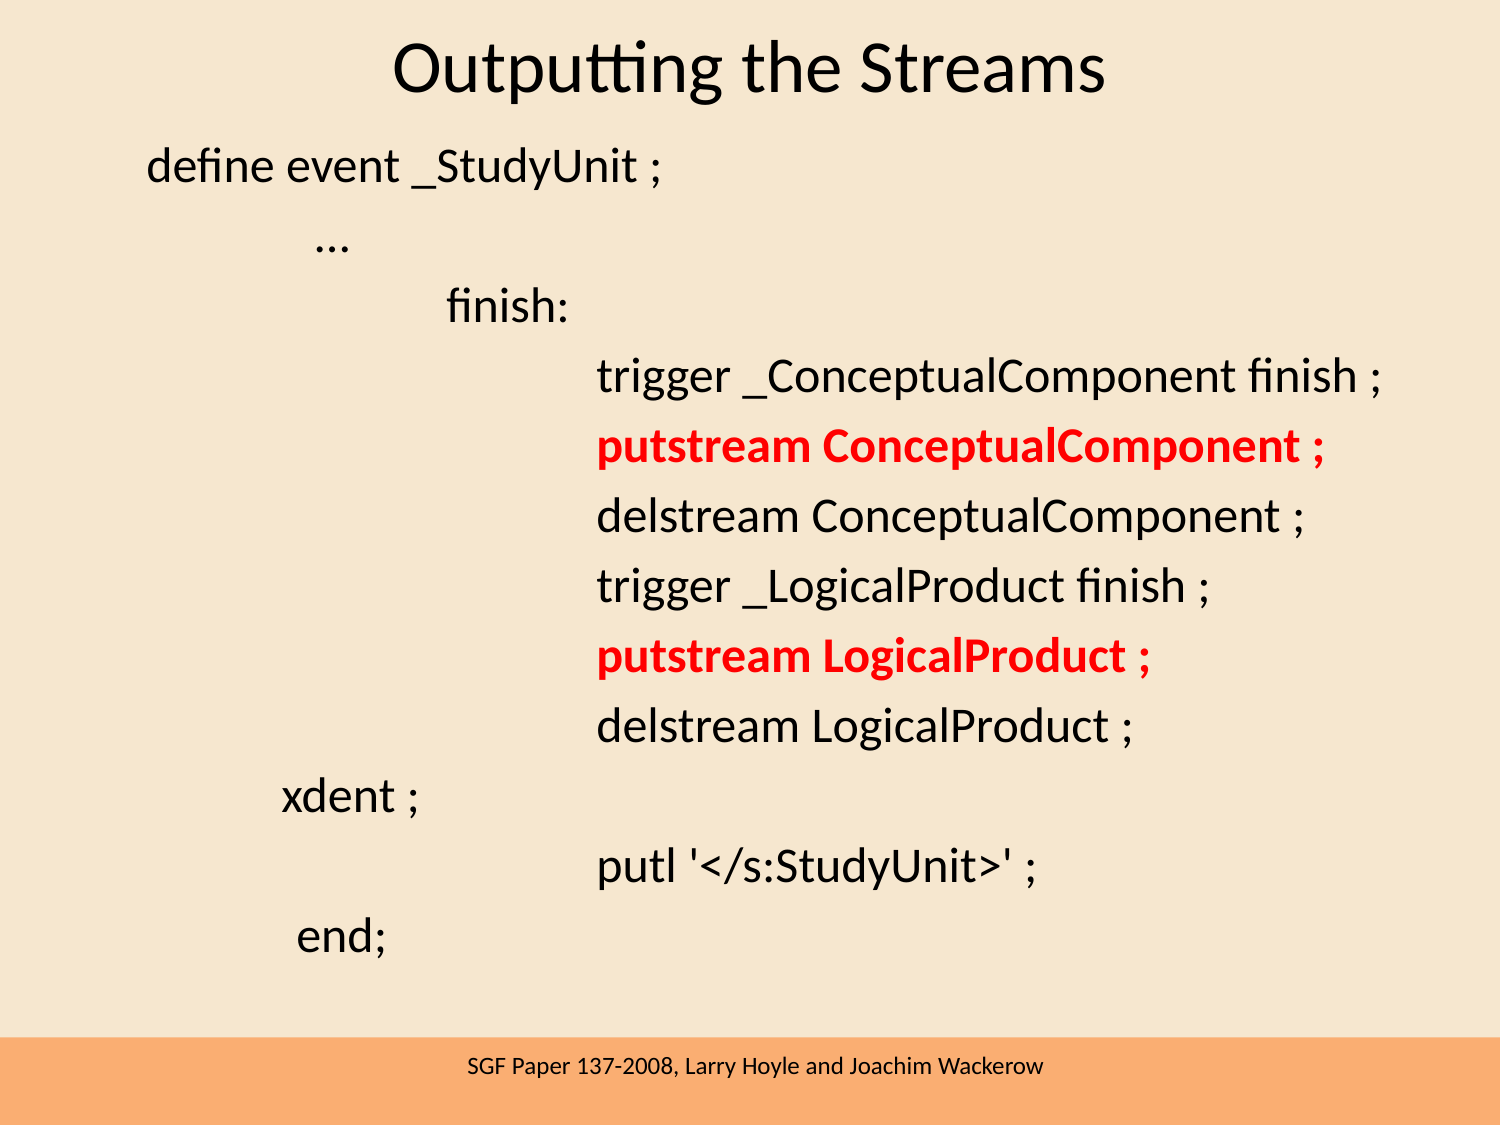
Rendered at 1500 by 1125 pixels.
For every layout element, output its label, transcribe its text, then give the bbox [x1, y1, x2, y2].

footer SGF Paper 137-2008, Larry Hoyle and Joachim Wackerow [399, 1042, 1113, 1103]
title Outputting the Streams [75, 0, 1425, 125]
list define event _StudyUnit ; … finish: trigger _ConceptualComponent finish ; putstream ConceptualComponent ; delstream ConceptualComponent ; trigger _LogicalProduct finish ; putstream LogicalProduct ; delstream LogicalProduct ; xdent ; putl '</s:StudyUnit>' ; end; [75, 125, 1425, 1025]
